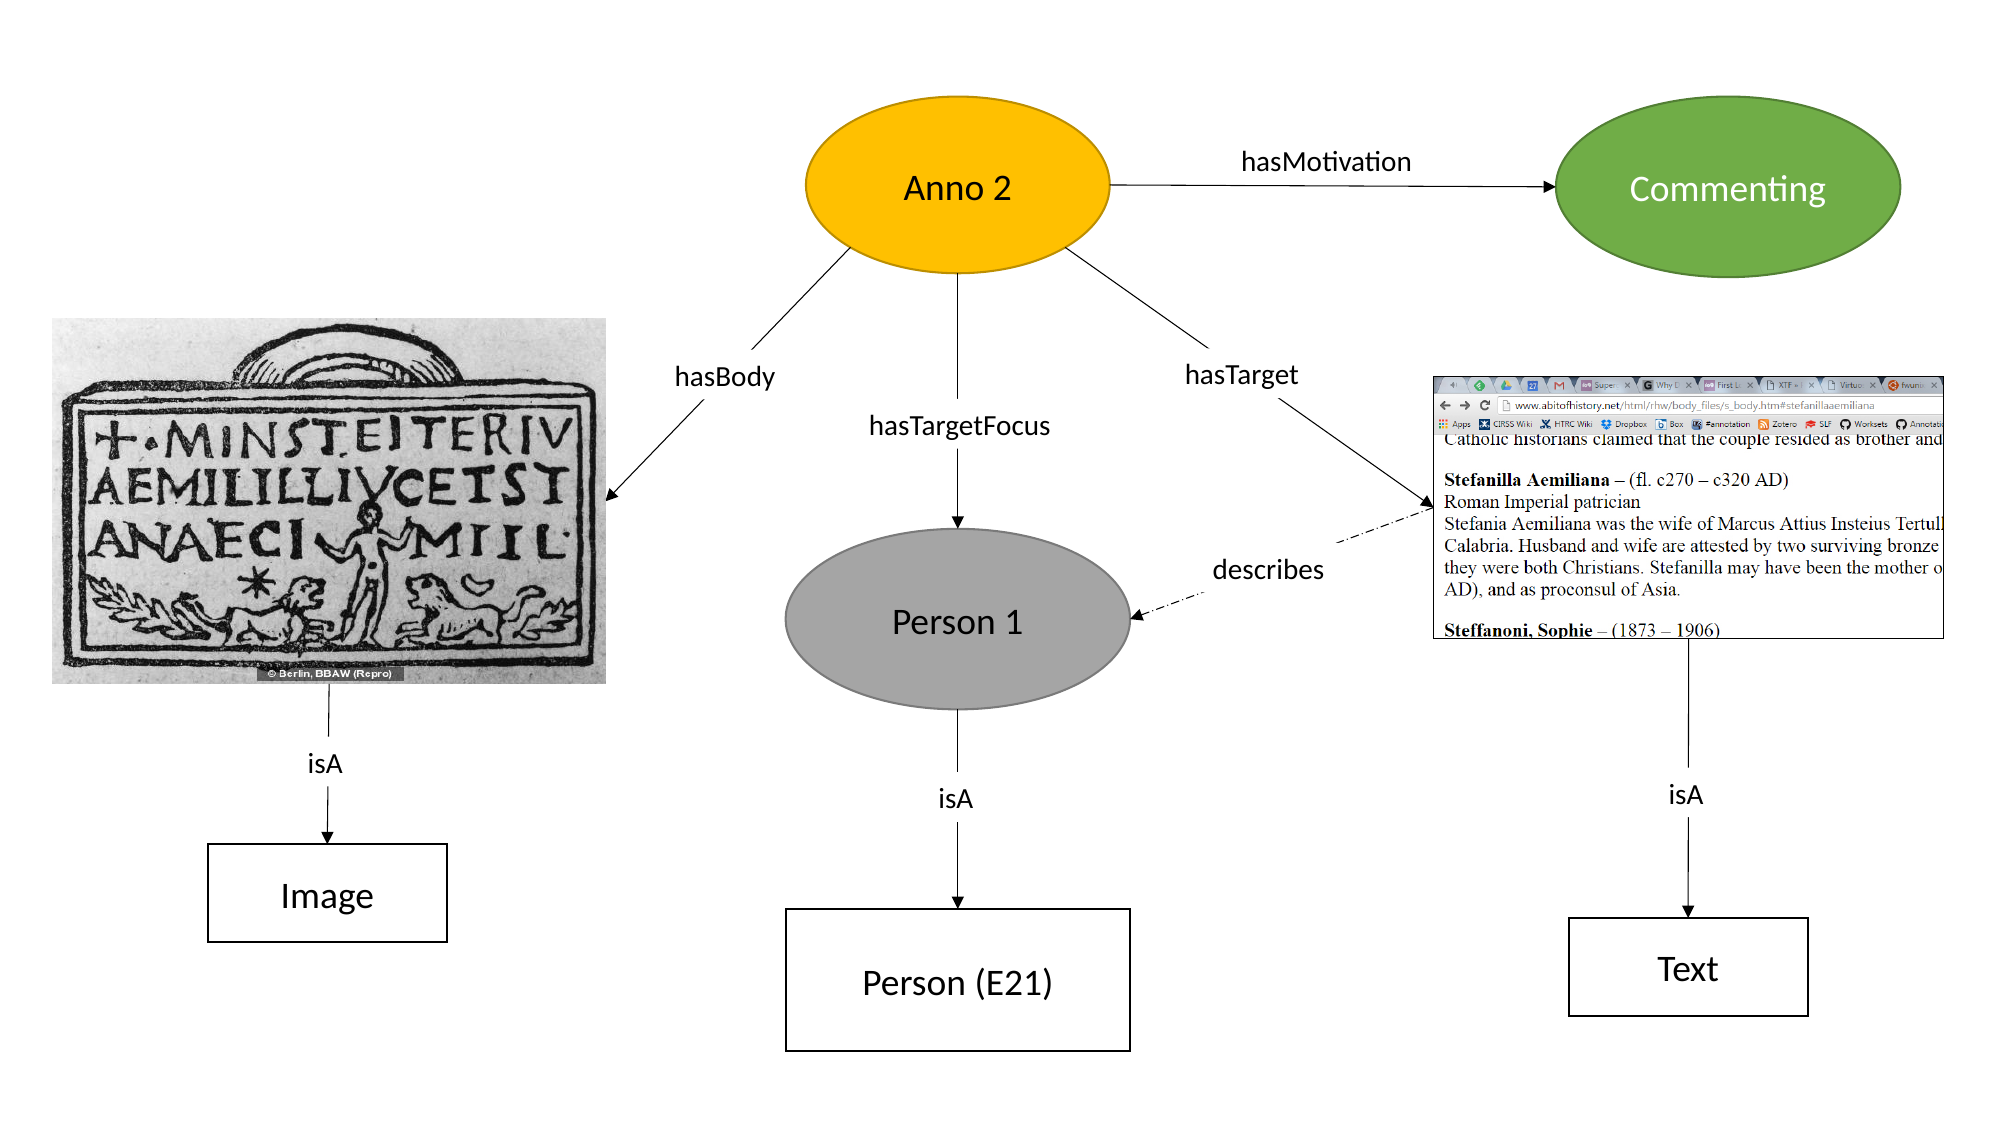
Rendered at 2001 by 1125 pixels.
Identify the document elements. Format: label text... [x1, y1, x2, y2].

text_box isA [330, 736, 362, 787]
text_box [605, 247, 851, 502]
text_box hasTargetFocus [854, 398, 957, 449]
text_box Person 1 [784, 527, 1132, 711]
text_box Image [207, 843, 448, 943]
text_box hasMotivation [1226, 135, 1434, 184]
text_box isA [1689, 767, 1723, 818]
text_box isA [958, 772, 993, 822]
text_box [1065, 247, 1434, 508]
text_box Person (E21) [785, 908, 1131, 1052]
picture [1433, 376, 1944, 639]
text_box Commenting [1554, 95, 1902, 279]
picture [52, 318, 606, 684]
text_box isA [923, 772, 957, 822]
text_box Text [1568, 917, 1809, 1017]
text_box hasTargetFocus [958, 398, 1065, 449]
text_box Anno 2 [804, 95, 1111, 275]
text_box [1130, 507, 1434, 620]
text_box isA [1653, 767, 1688, 818]
text_box isA [293, 736, 327, 787]
